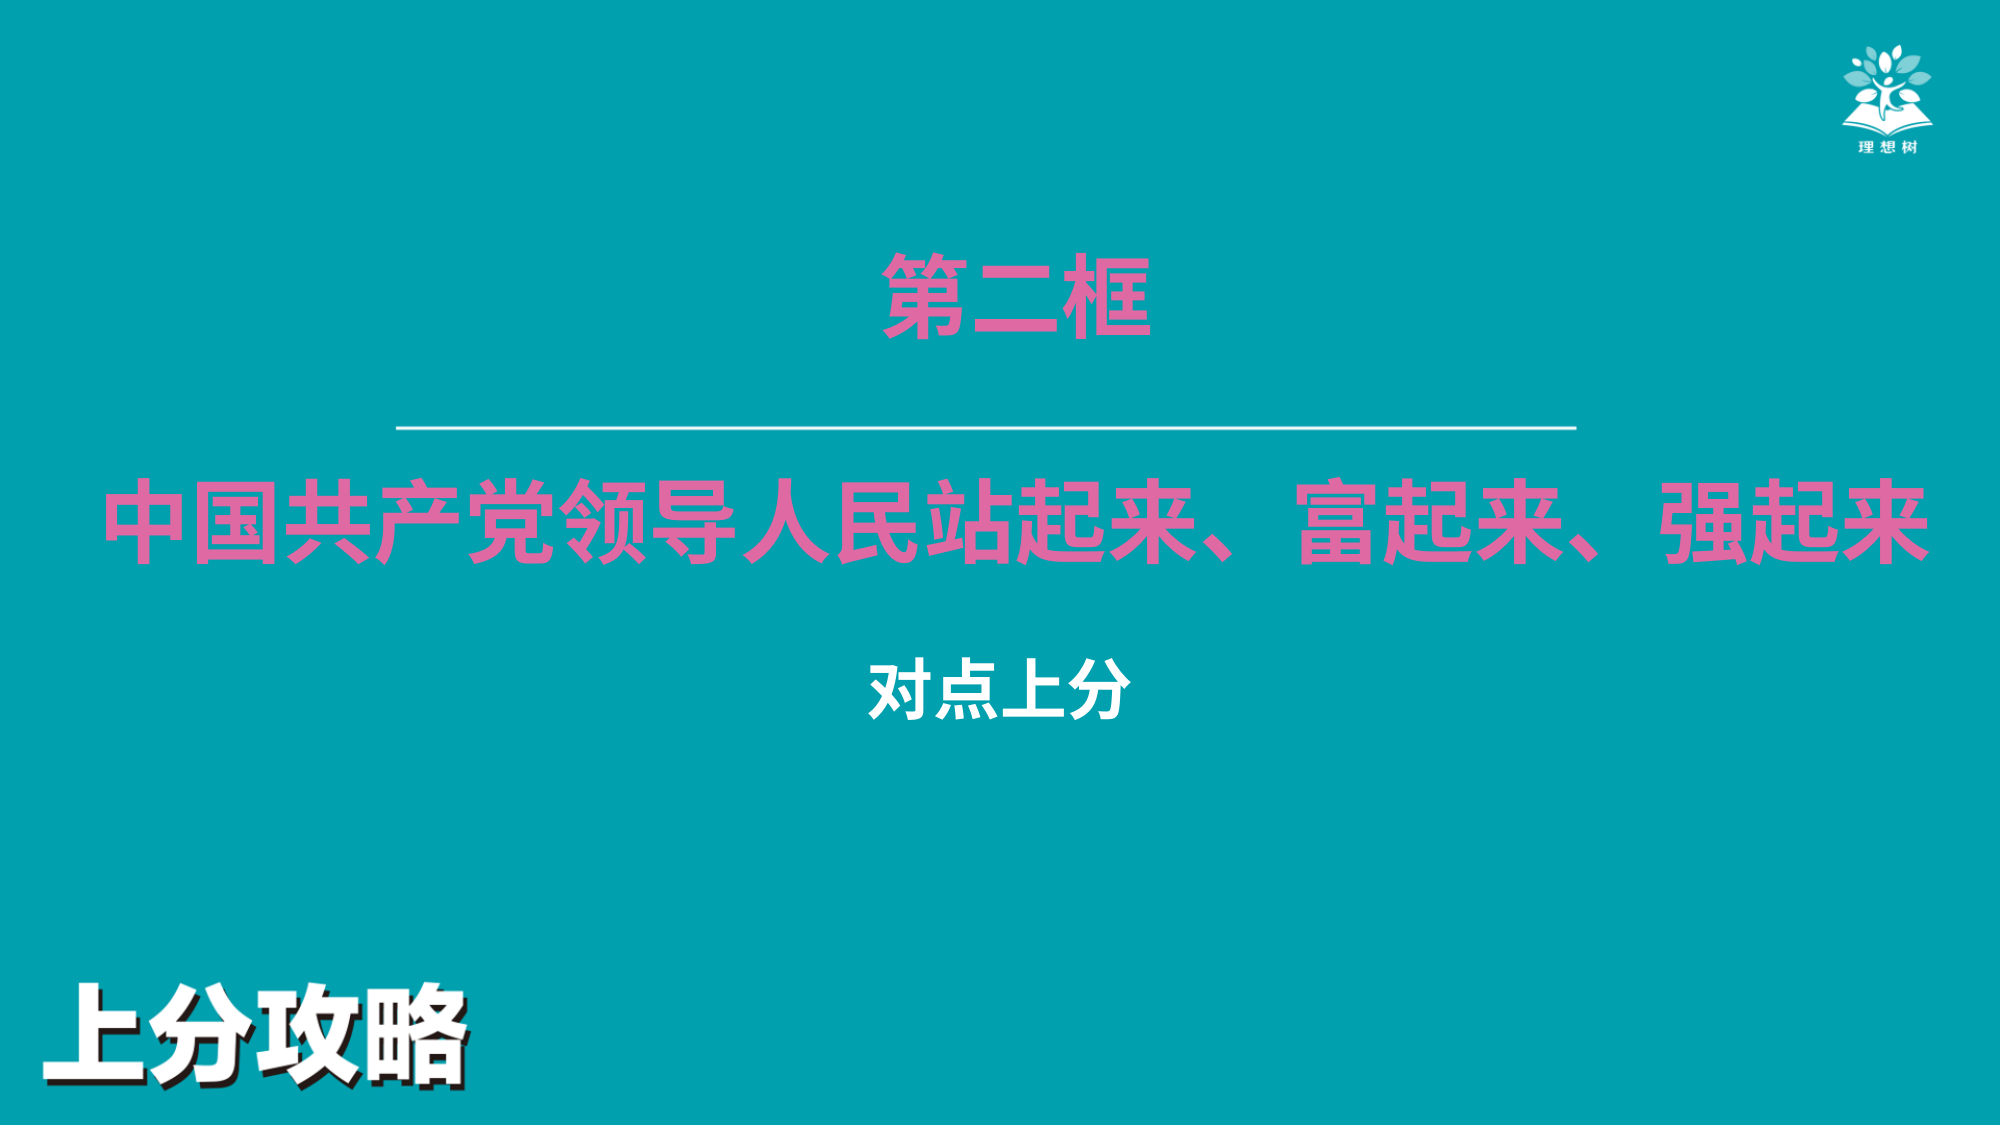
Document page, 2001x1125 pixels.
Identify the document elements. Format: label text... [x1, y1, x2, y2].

text_box 第二框 中国共产党领导人民站起来、富起来、强起来 [174, 306, 1859, 505]
picture [0, 0, 2000, 633]
text_box 对点上分 [0, 633, 2000, 740]
picture [0, 740, 2000, 1125]
